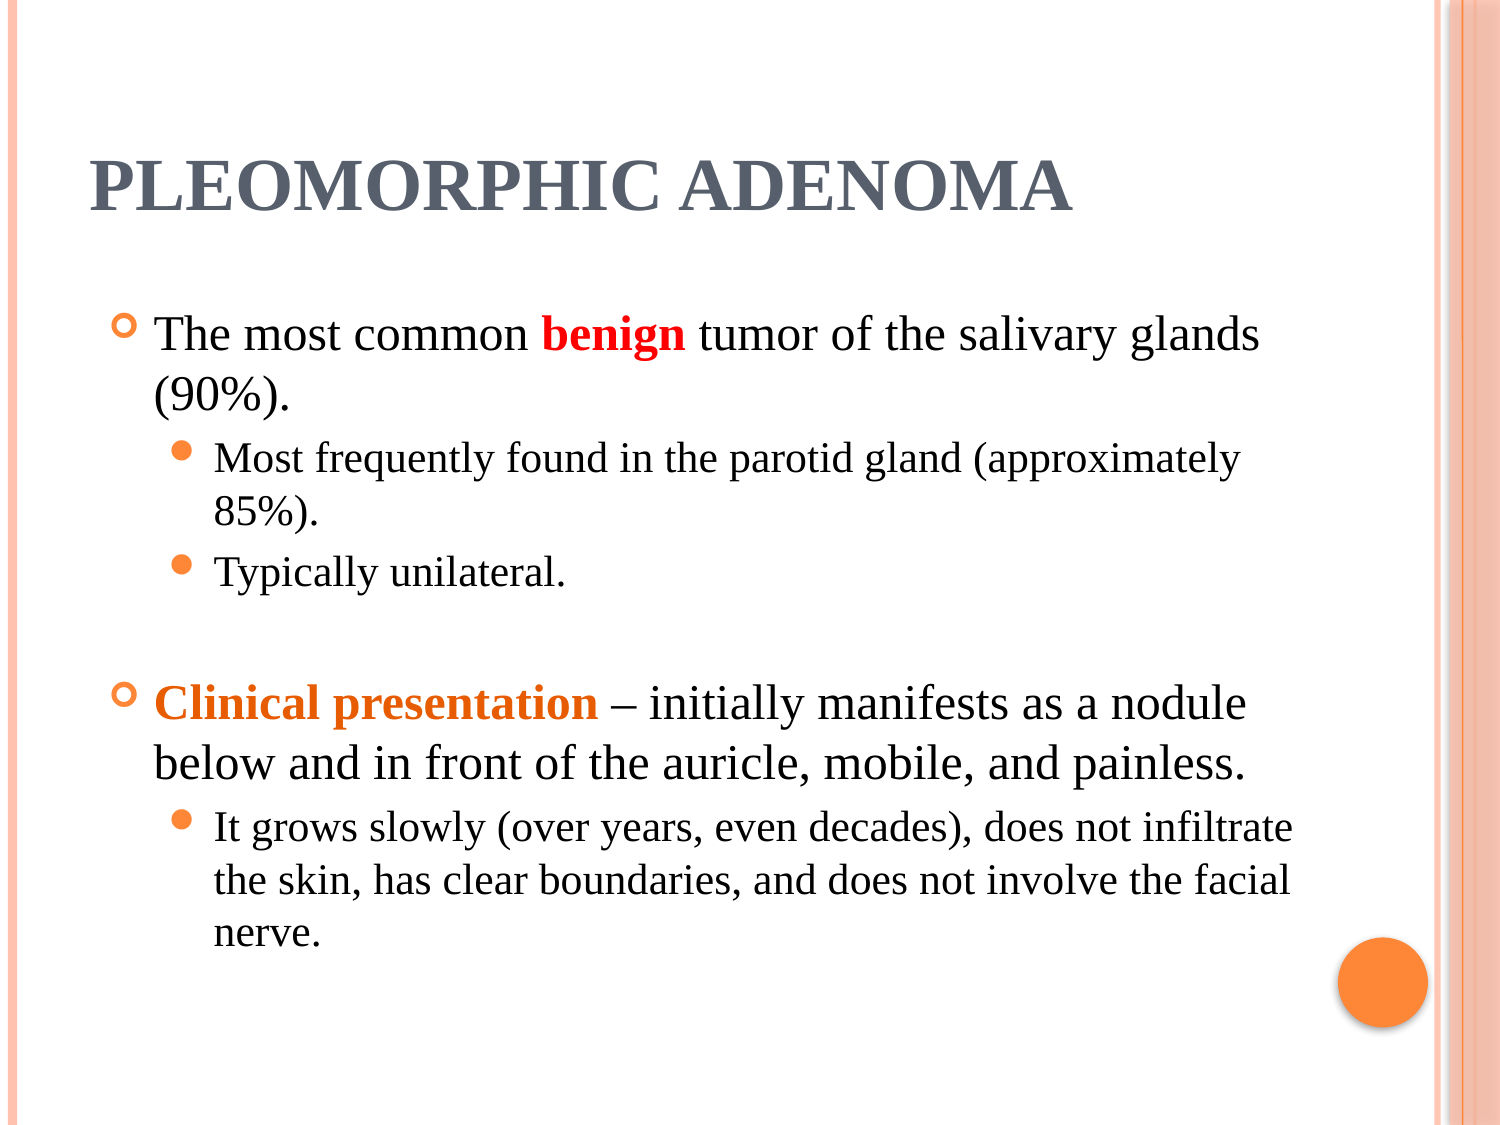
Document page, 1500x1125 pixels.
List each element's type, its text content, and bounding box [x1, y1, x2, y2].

list The most common benign tumor of the salivary glands (90%). Most frequently found in the parotid gland (approximately 85%). Typically unilateral. Clinical presentation – initially manifests as a nodule below and in front of the auricle, mobile, and painless. It grows slowly (over years, even decades), does not infiltrate the skin, has clear boundaries, and does not involve the facial nerve. [93, 292, 1319, 985]
title Pleomorphic adenoma [75, 78, 1300, 233]
